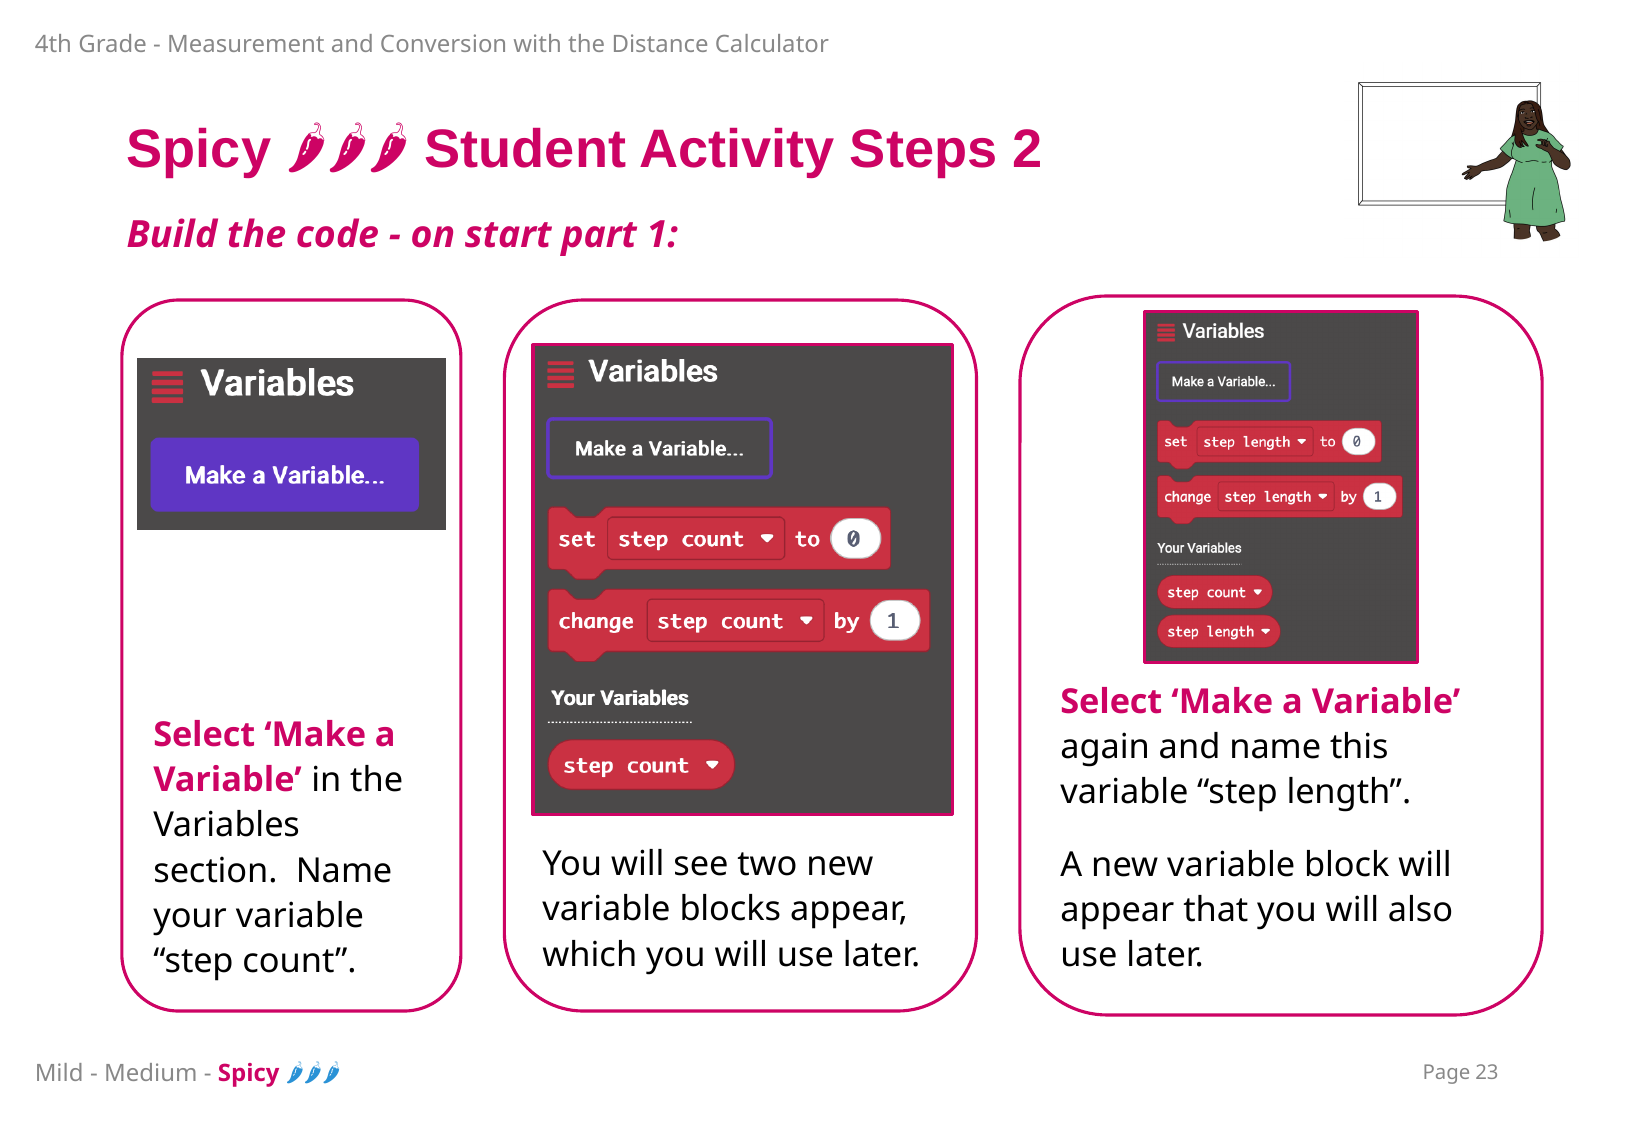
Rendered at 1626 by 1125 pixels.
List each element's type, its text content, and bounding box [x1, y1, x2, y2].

picture [1343, 62, 1579, 258]
picture [137, 358, 446, 531]
title Spicy 🌶️🌶️🌶️ Student Activity Steps 2 [111, 74, 1338, 225]
text_box You will see two new variable blocks appear, which you will use later. [504, 299, 977, 1012]
text_box Build the code - on start part 1: [111, 190, 747, 271]
picture [1145, 312, 1417, 662]
text_box Select ‘Make a Variable’ again and name this variable “step length”. A new variable block will appear that you will also use later. [1019, 295, 1543, 1015]
text_box Select ‘Make a Variable’ in the Variables section. Name your variable “step count”. [121, 299, 461, 1012]
text_box Mild - Medium - Spicy 🌶️🌶️🌶️ [19, 1042, 623, 1103]
picture [534, 346, 951, 814]
slide_number Page 23 [1147, 1042, 1514, 1103]
